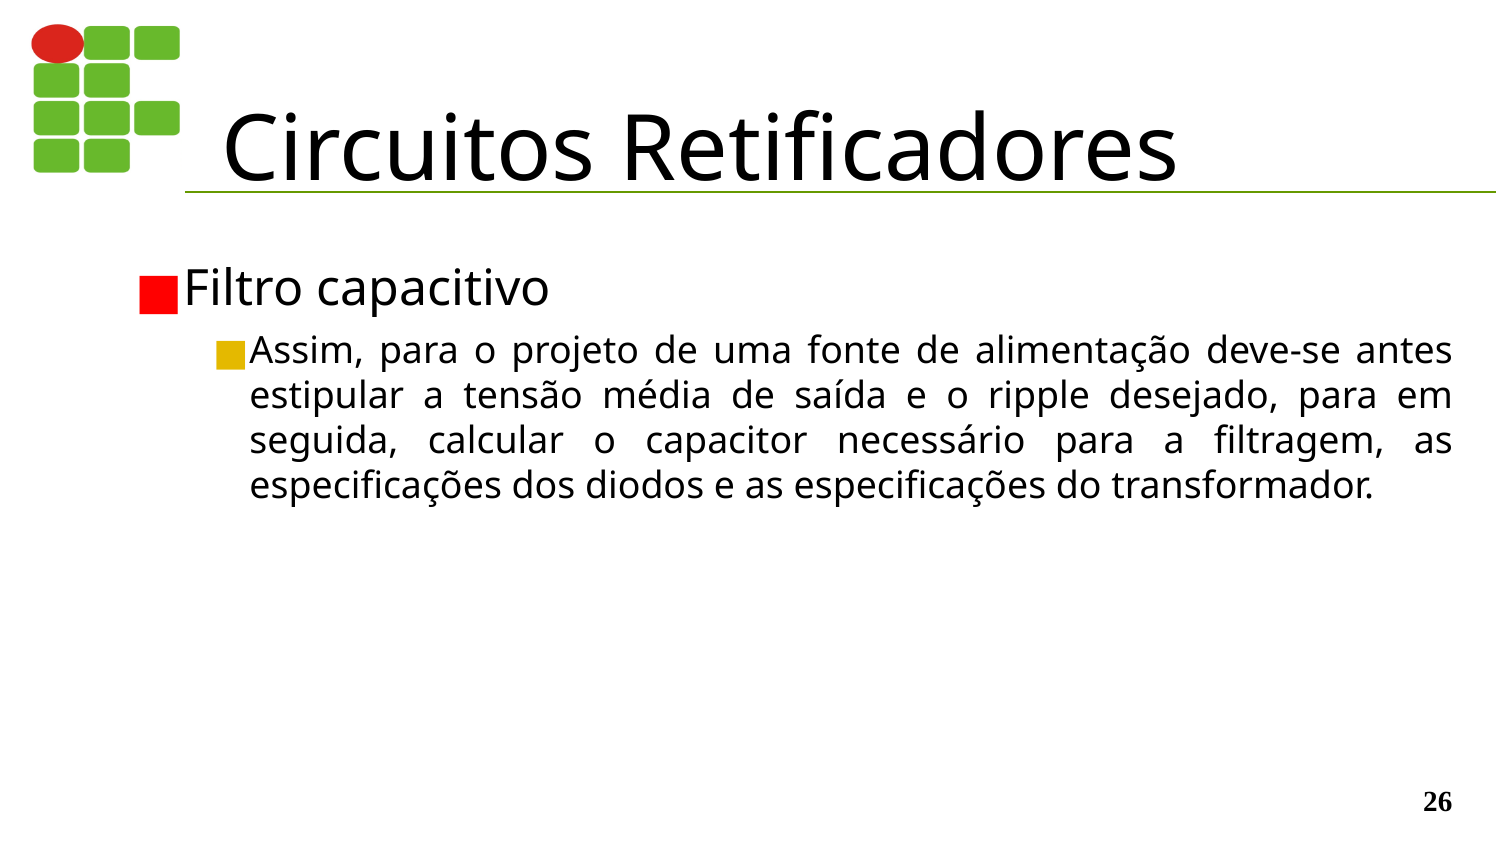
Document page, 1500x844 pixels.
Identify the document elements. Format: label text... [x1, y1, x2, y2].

list Filtro capacitivo Assim, para o projeto de uma fonte de alimentação deve-se antes estipular a tensão média de saída e o ripple desejado, para em seguida, calcular o capacitor necessário para a filtragem, as especificações dos diodos e as especificações do transformador. [46, 248, 1469, 774]
picture [29, 23, 182, 174]
title Circuitos Retificadores [206, 26, 1468, 207]
text_box ‹#› [1155, 774, 1468, 825]
